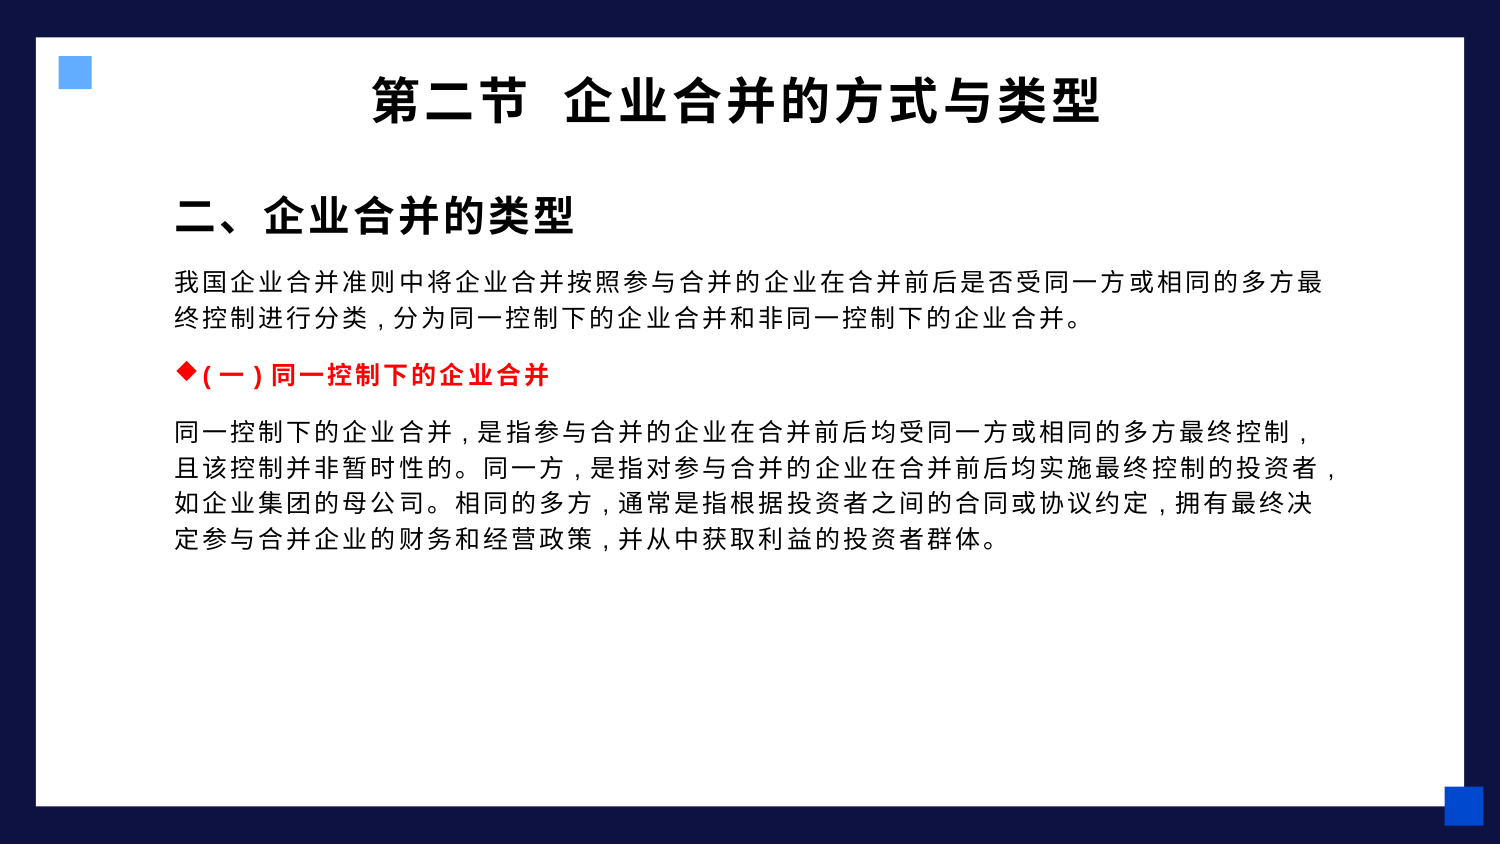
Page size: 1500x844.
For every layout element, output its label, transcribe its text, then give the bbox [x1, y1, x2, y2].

title 第二节 企业合并的方式与类型 [141, 48, 1327, 138]
list 二、企业合并的类型 我国企业合并准则中将企业合并按照参与合并的企业在合并前后是否受同一方或相同的多方最终控制进行分类,分为同一控制下的企业合并和非同一控制下的企业合并。 (一)同一控制下的企业合并 同一控制下的企业合并,是指参与合并的企业在合并前后均受同一方或相同的多方最终控制,且该控制并非暂时性的。同一方,是指对参与合并的企业在合并前后均实施最终控制的投资者,如企业集团的母公司。相同的多方,通常是指根据投资者之间的合同或协议约定,拥有最终决定参与合并企业的财务和经营政策,并从中获取利益的投资者群体。 [157, 179, 1343, 604]
